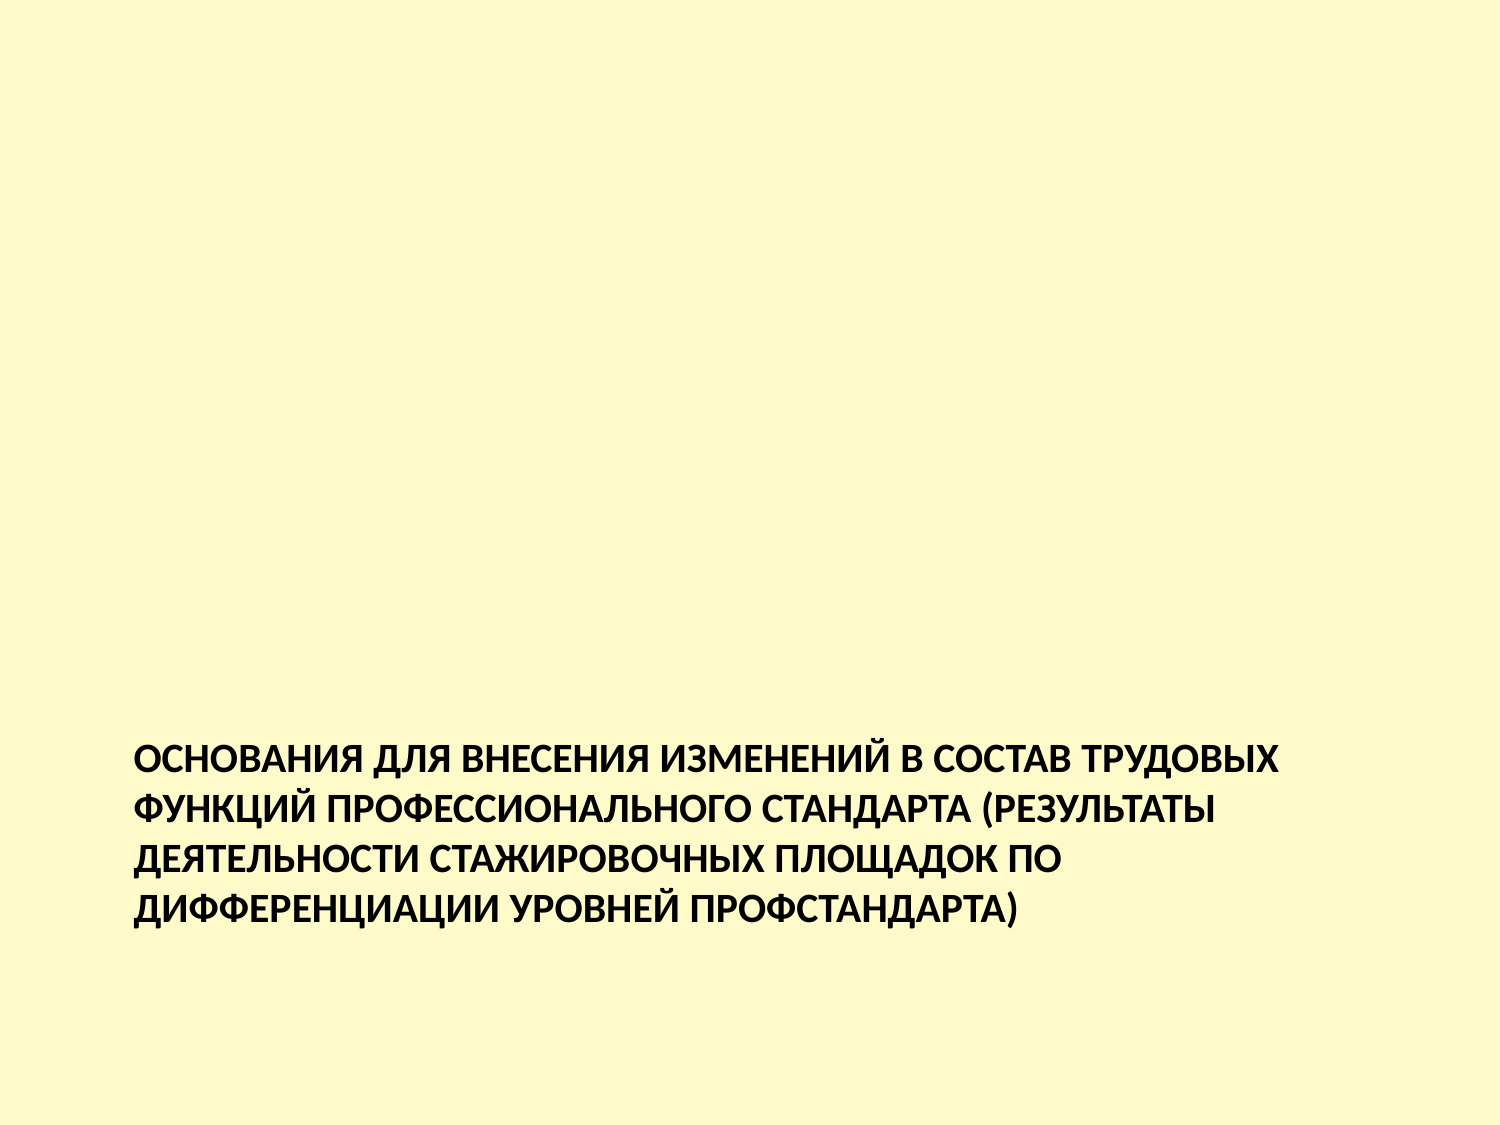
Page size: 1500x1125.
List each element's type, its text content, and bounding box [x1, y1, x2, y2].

title Основания для внесения изменений в состав трудовых функций профессионального стандарта (результаты деятельности стажировочных площадок по дифференциации уровней профстандарта) [118, 722, 1394, 947]
